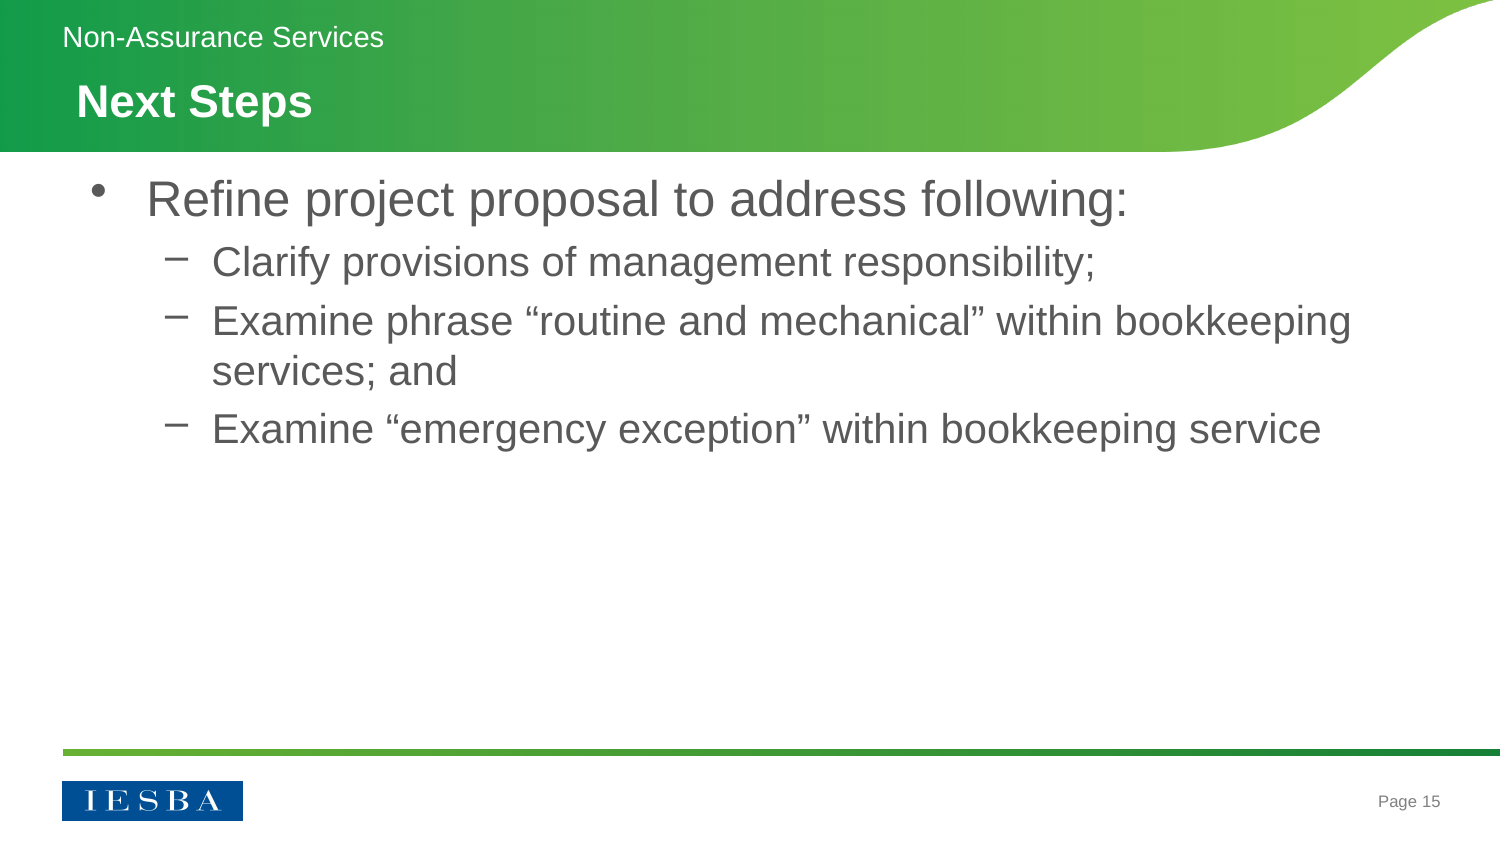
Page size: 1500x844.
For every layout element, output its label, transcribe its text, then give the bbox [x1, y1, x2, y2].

subtitle Non-Assurance Services [62, 18, 500, 47]
picture [0, 0, 1497, 152]
picture [62, 781, 243, 821]
list Refine project proposal to address following: Clarify provisions of management responsibility; Examine phrase “routine and mechanical” within bookkeeping services; and Examine “emergency exception” within bookkeeping service [75, 159, 1463, 666]
title Next Steps [62, 34, 1300, 100]
